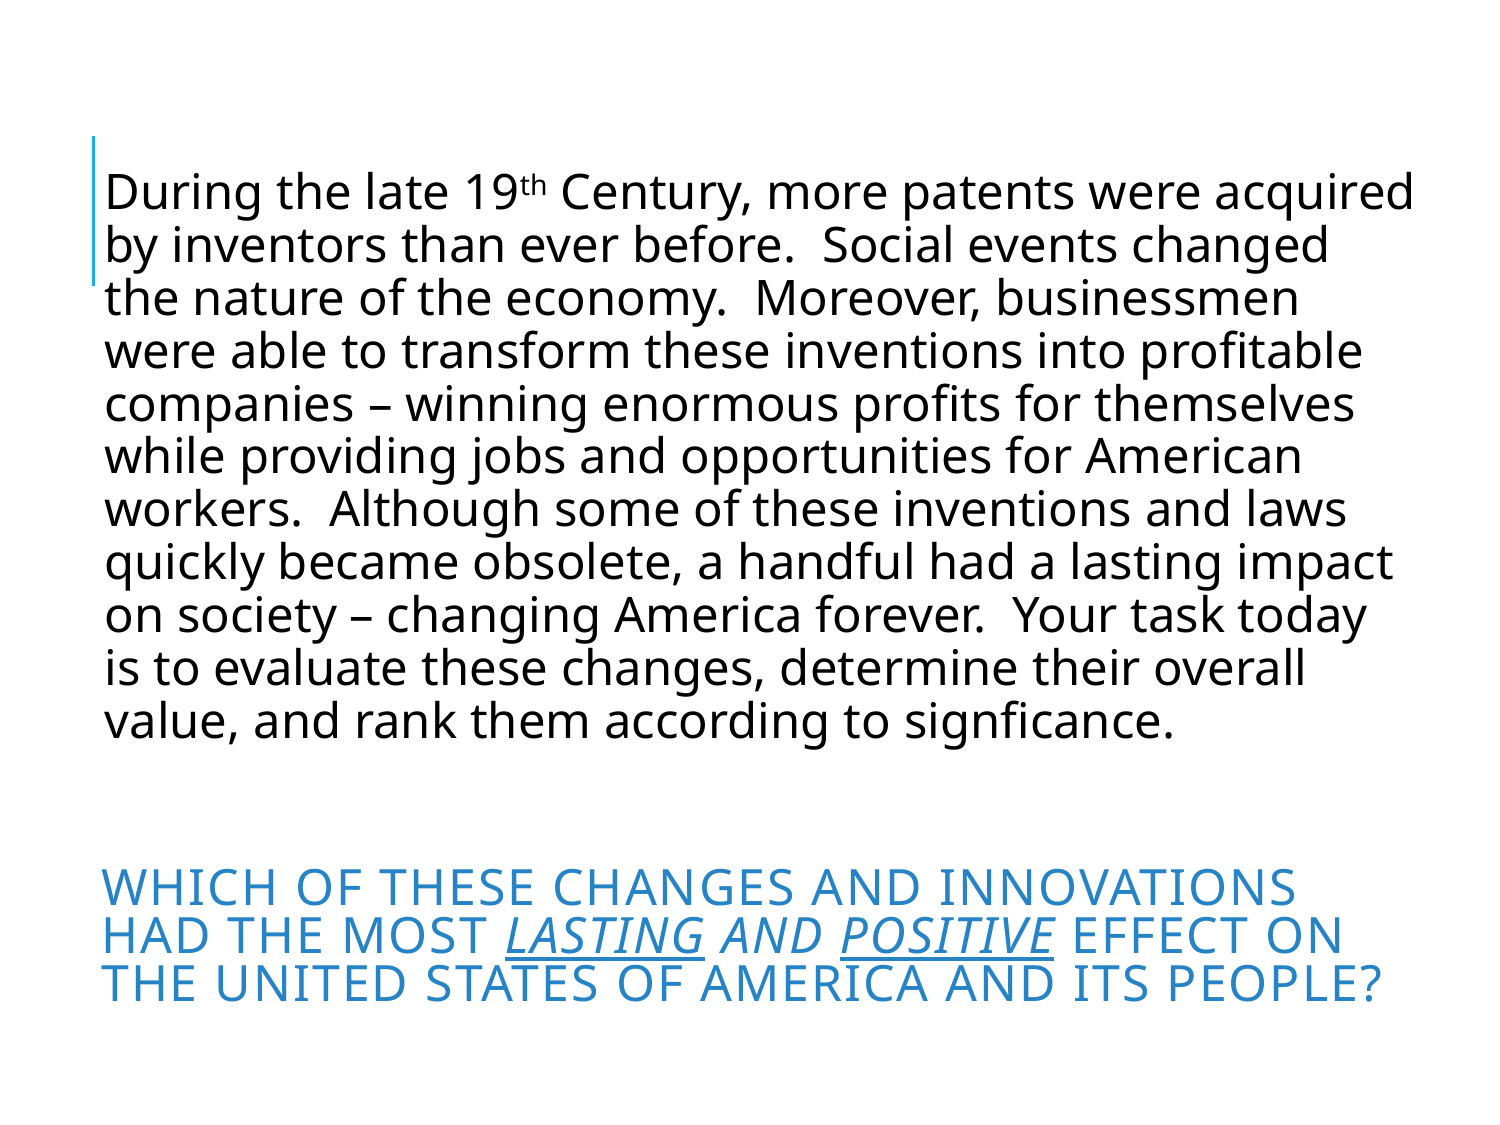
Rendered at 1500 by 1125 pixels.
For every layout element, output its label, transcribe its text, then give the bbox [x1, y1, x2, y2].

list During the late 19th Century, more patents were acquired by inventors than ever before. Social events changed the nature of the economy. Moreover, businessmen were able to transform these inventions into profitable companies – winning enormous profits for themselves while providing jobs and opportunities for American workers. Although some of these inventions and laws quickly became obsolete, a handful had a lasting impact on society – changing America forever. Your task today is to evaluate these changes, determine their overall value, and rank them according to signficance. [82, 86, 1425, 813]
title Which of these changes and innovations had the most lasting and positive effect on the United States of America and its people? [86, 849, 1429, 1028]
